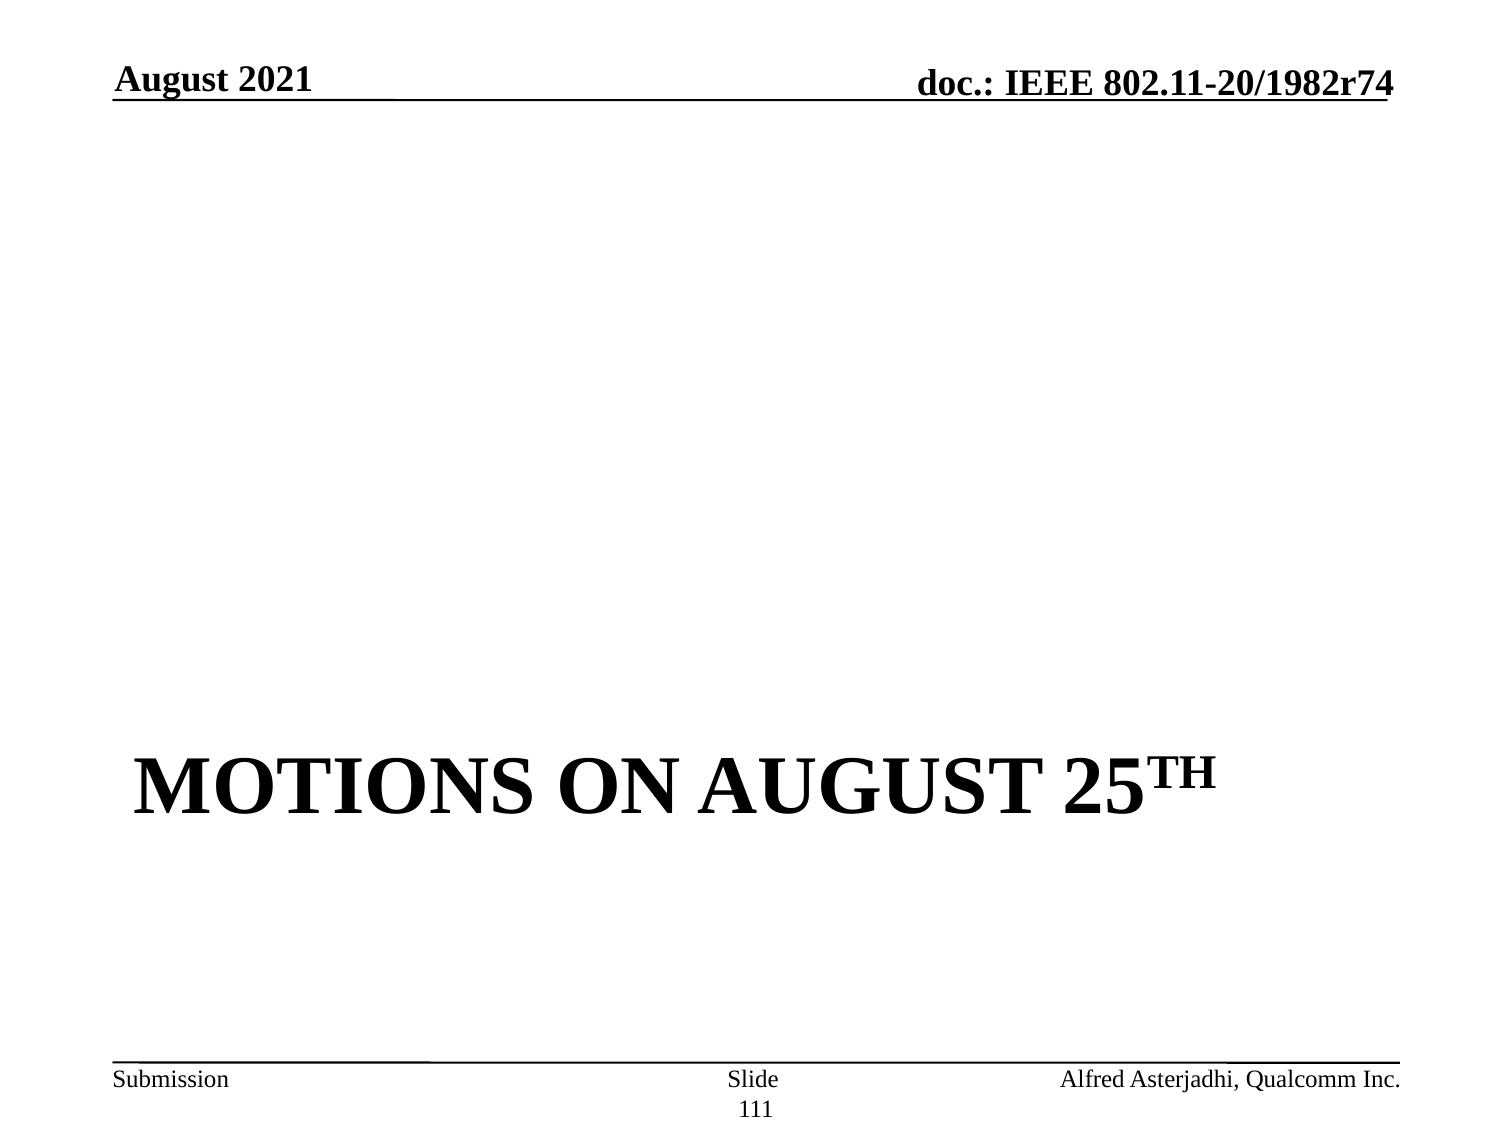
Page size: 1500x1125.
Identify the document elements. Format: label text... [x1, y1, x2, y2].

title Motions on August 25th [118, 722, 1394, 947]
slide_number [114, 54, 423, 100]
slide_number Slide 111 [712, 1061, 800, 1123]
footer Alfred Asterjadhi, Qualcomm Inc. [878, 1061, 1402, 1093]
